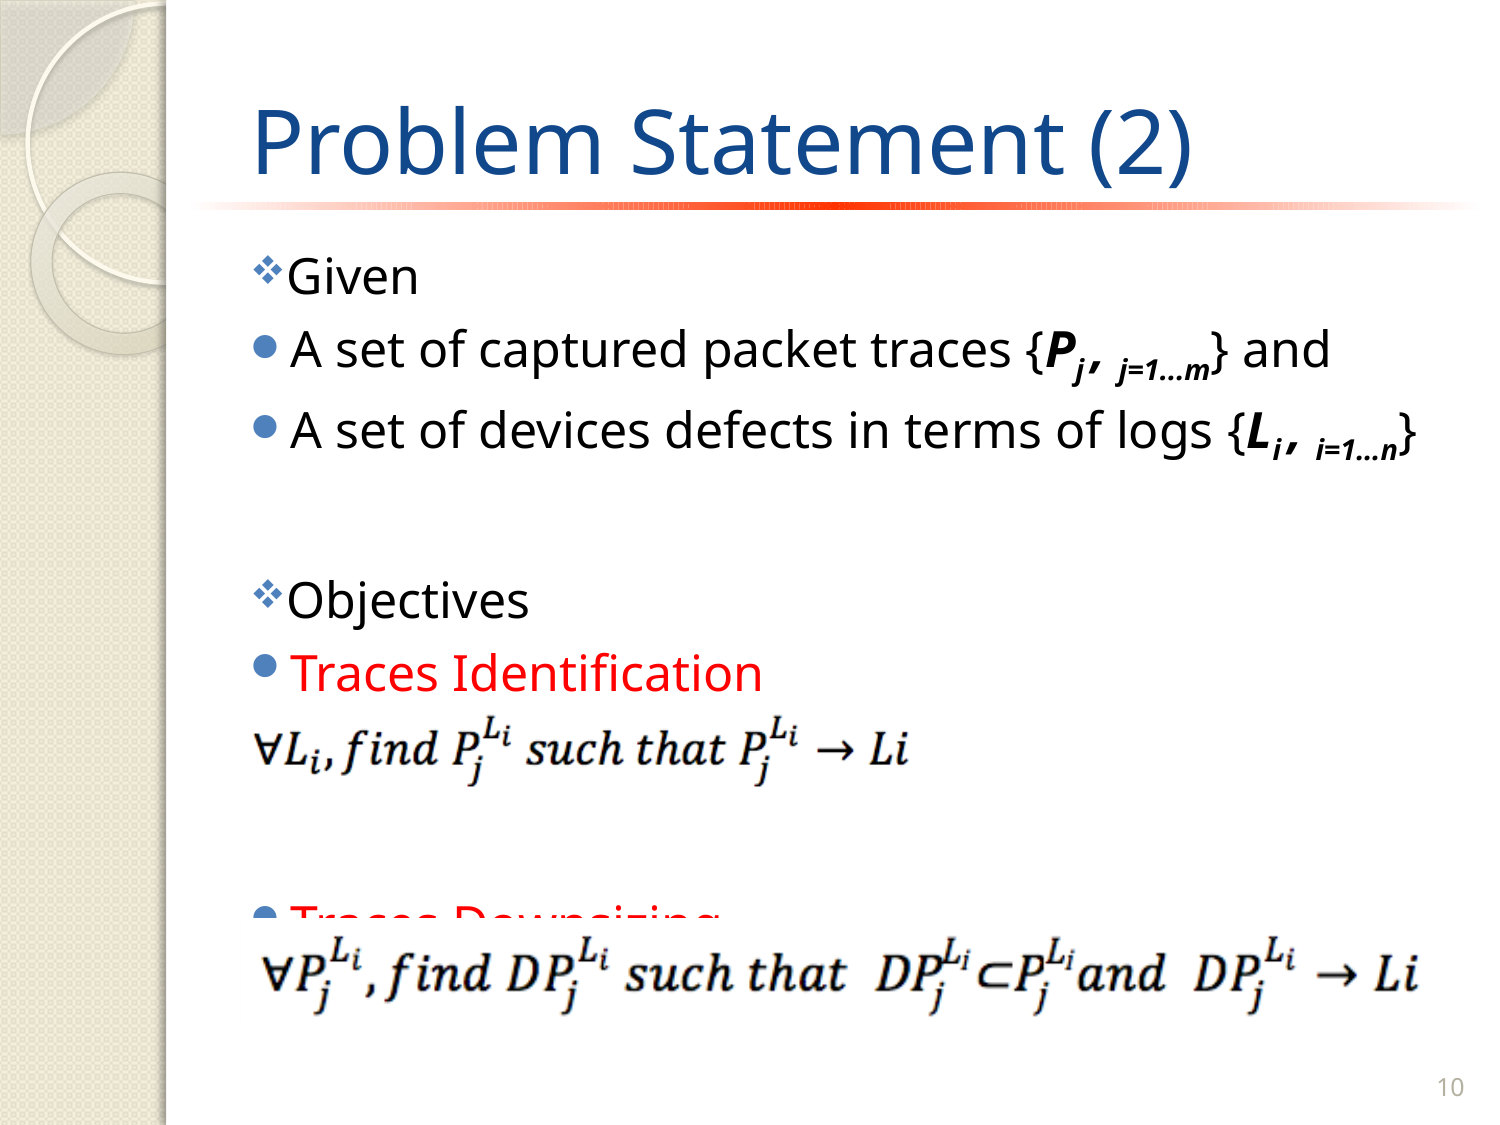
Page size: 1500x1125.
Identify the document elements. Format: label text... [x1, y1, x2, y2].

picture [235, 708, 932, 796]
picture [239, 918, 1426, 1026]
list Given A set of captured packet traces {Pj , j=1...m} and A set of devices defects in terms of logs {Li , i=1…n} Objectives Traces Identification Traces Downsizing [235, 237, 1466, 1025]
slide_number 10 [1413, 1034, 1488, 1113]
title Problem Statement (2) [235, 45, 1466, 233]
